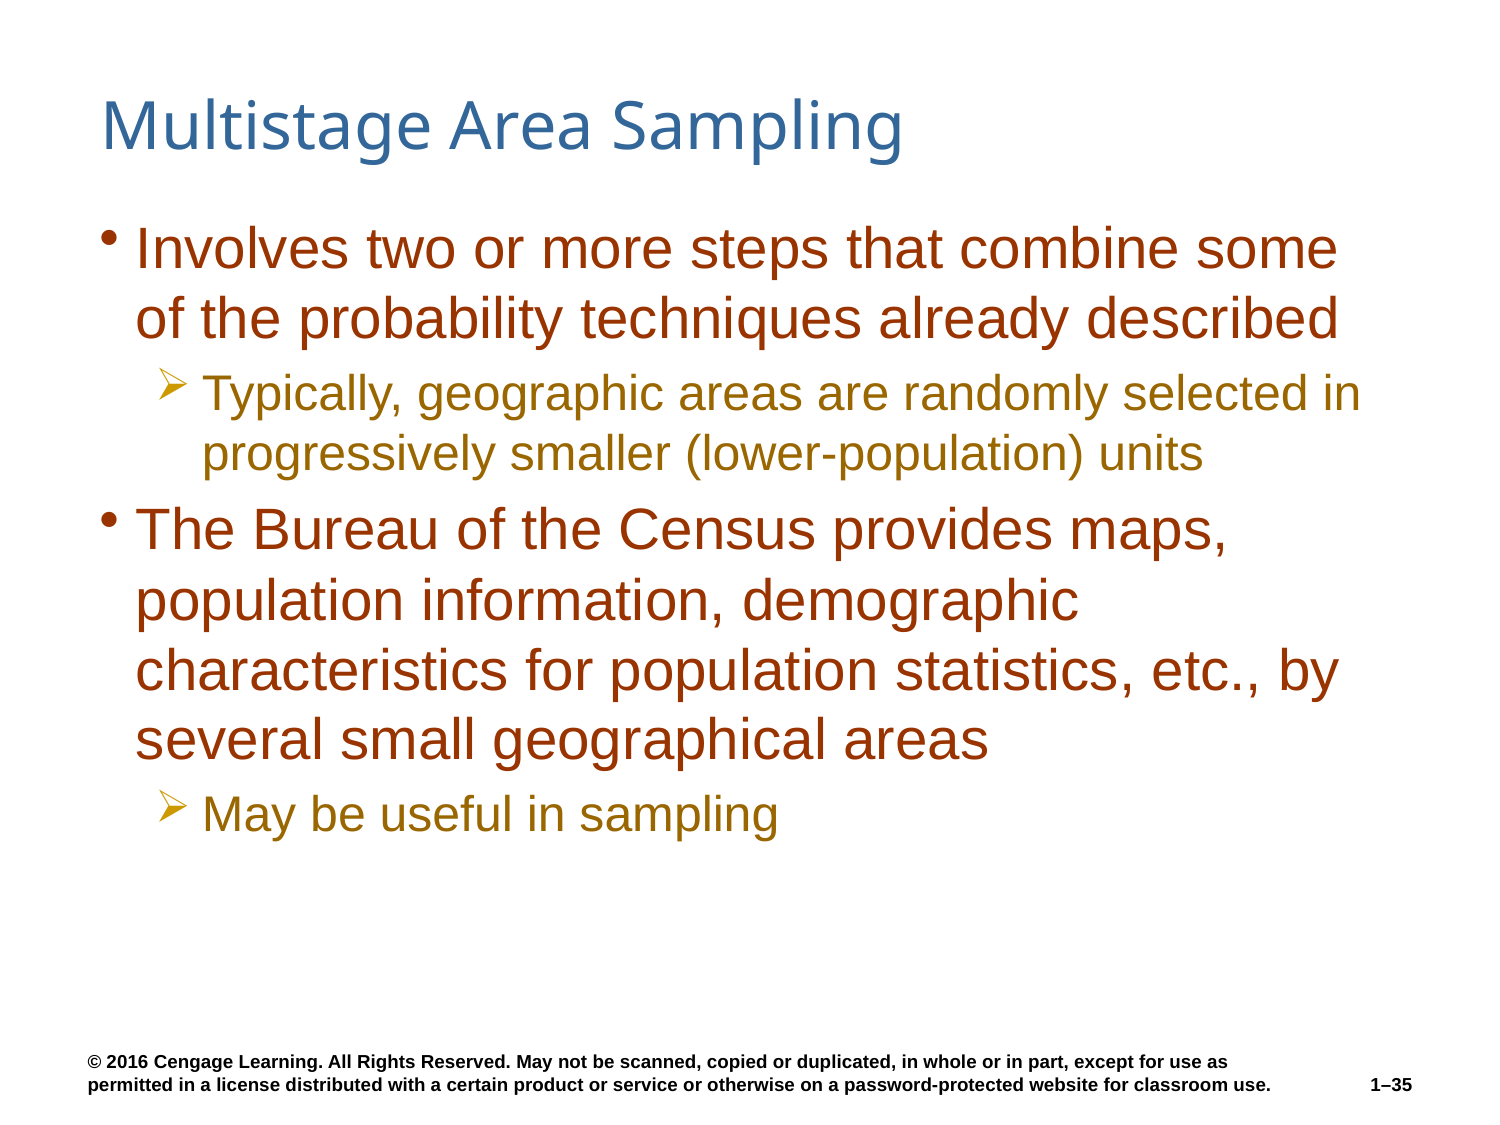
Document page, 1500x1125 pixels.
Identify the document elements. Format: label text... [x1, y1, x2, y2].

slide_number 1–35 [1050, 1042, 1413, 1103]
footer © 2016 Cengage Learning. All Rights Reserved. May not be scanned, copied or duplicated, in whole or in part, except for use as permitted in a license distributed with a certain product or service or otherwise on a password-protected website for classroom use. [87, 1057, 1050, 1103]
title Multistage Area Sampling [85, 75, 1411, 171]
list Involves two or more steps that combine some of the probability techniques already described Typically, geographic areas are randomly selected in progressively smaller (lower-population) units The Bureau of the Census provides maps, population information, demographic characteristics for population statistics, etc., by several small geographical areas May be useful in sampling [84, 202, 1414, 1013]
